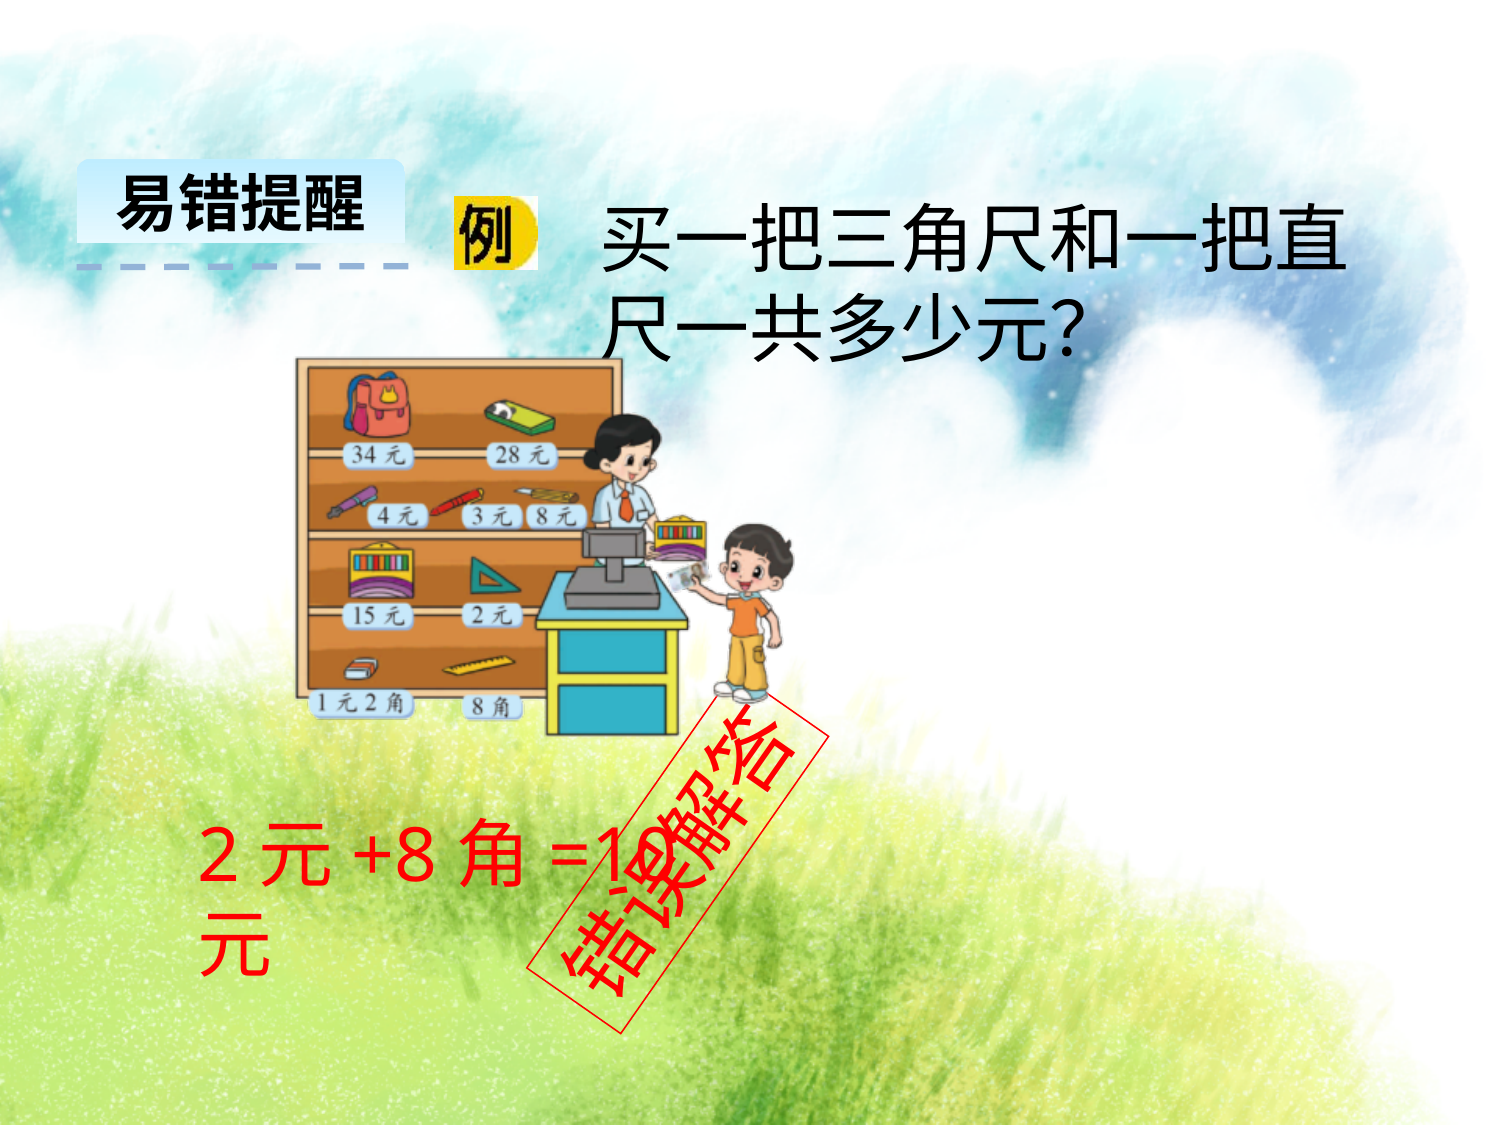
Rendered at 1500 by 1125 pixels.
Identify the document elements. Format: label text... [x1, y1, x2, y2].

text_box 2元+8角=10元 [650, 811, 778, 994]
text_box 2元+8角=10元 [183, 798, 644, 994]
text_box 易错提醒 [76, 158, 405, 244]
text_box 买一把三角尺和一把直尺一共多少元？ [584, 184, 1389, 380]
text_box 错误解答 [526, 718, 829, 1034]
picture [0, 0, 1500, 1125]
